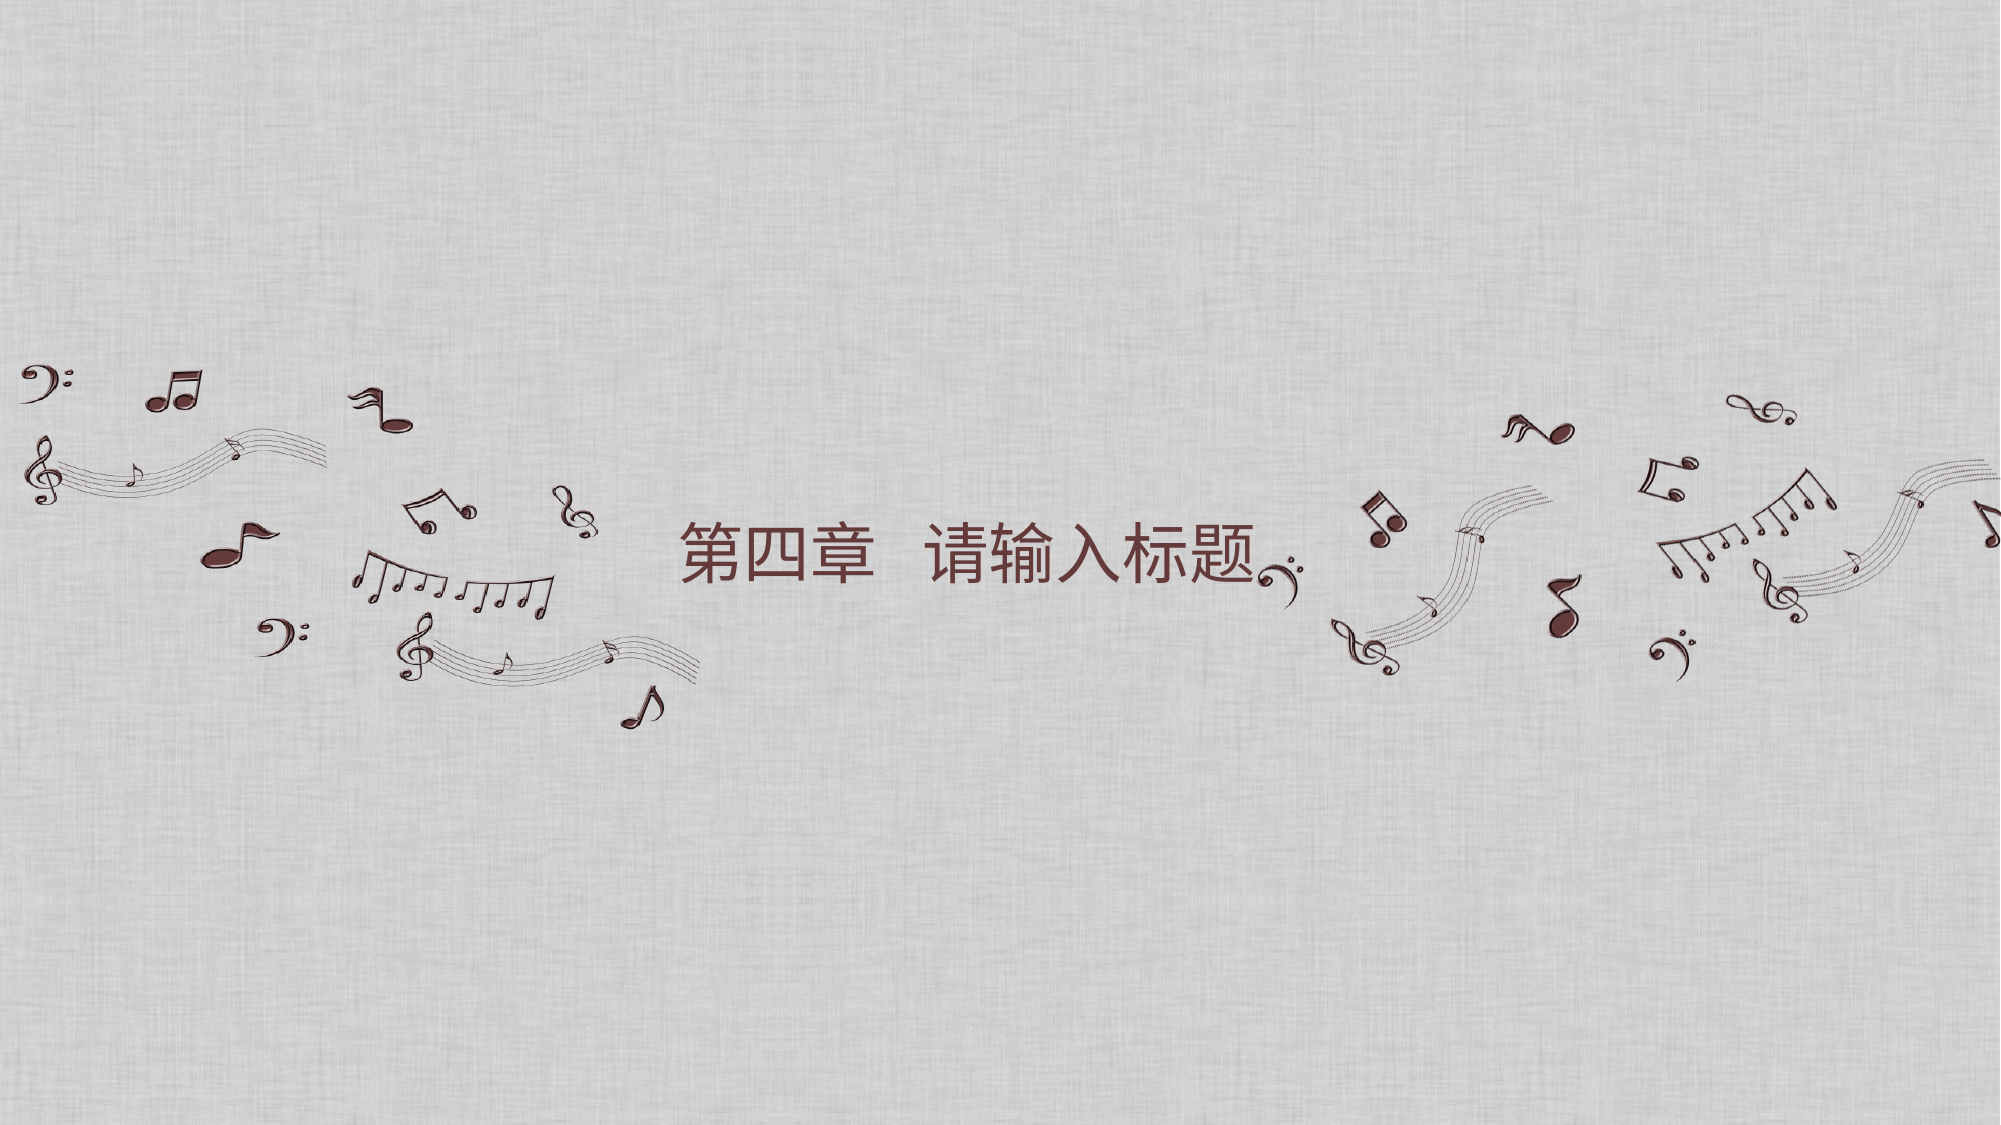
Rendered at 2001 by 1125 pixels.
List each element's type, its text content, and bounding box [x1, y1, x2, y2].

picture [0, 0, 2001, 1125]
text_box 第四章 请输入标题 [735, 504, 1246, 599]
